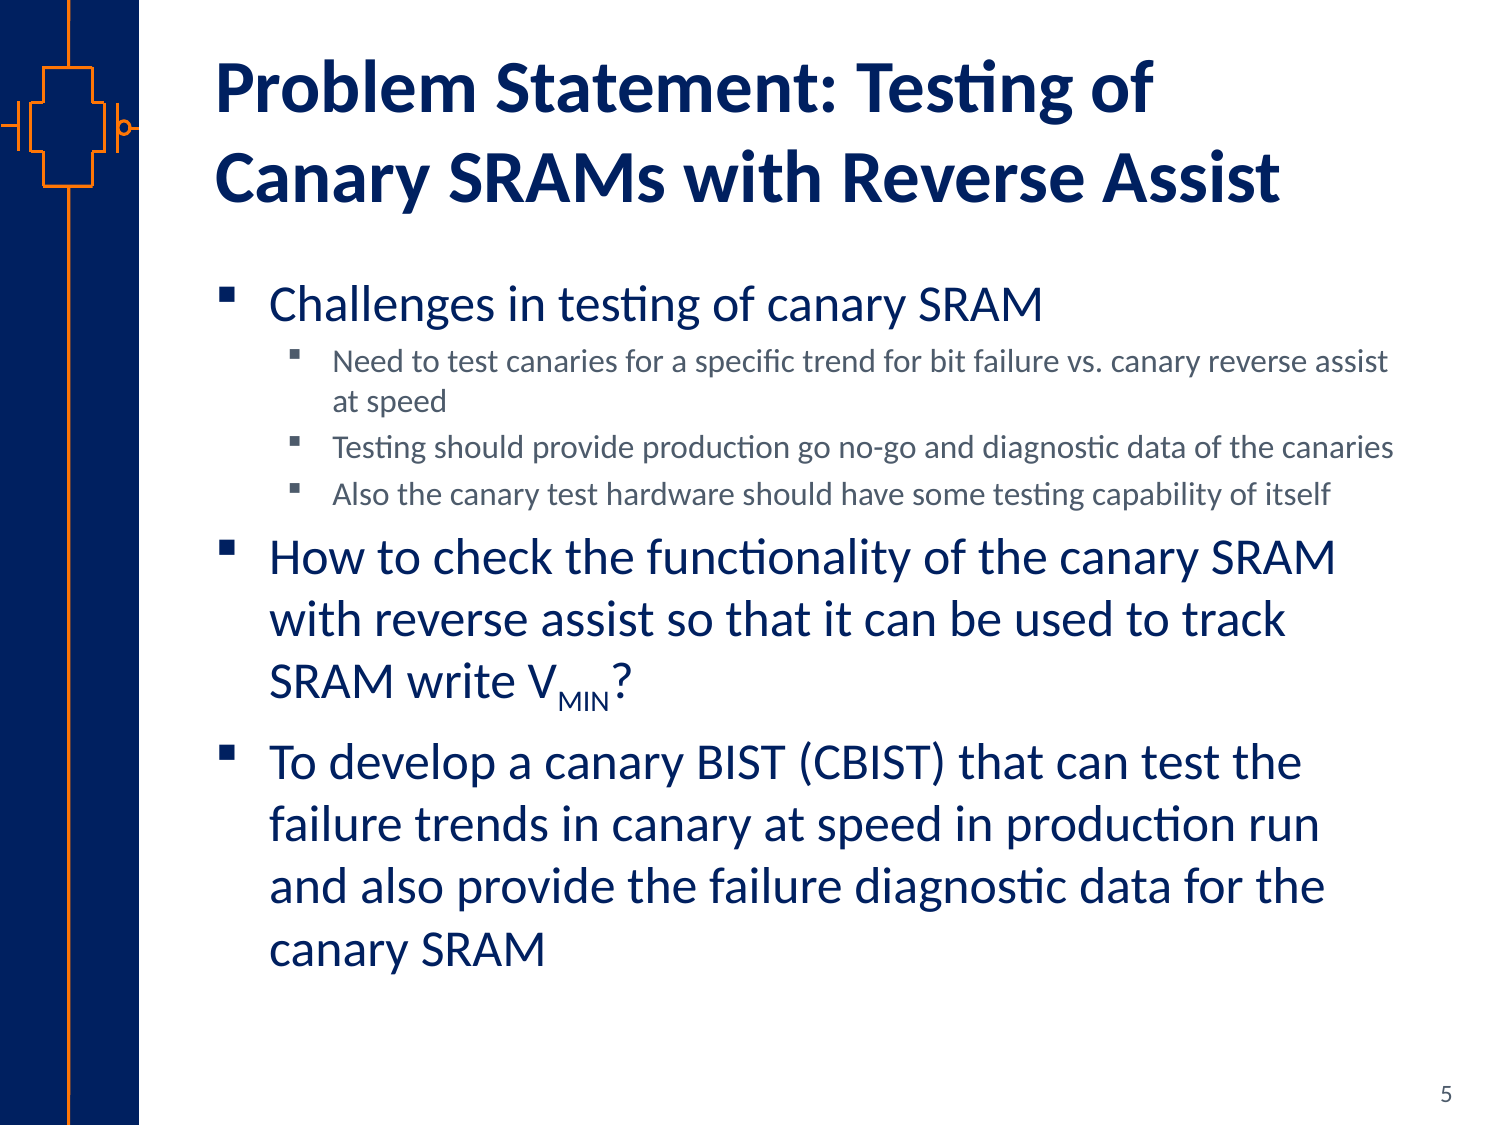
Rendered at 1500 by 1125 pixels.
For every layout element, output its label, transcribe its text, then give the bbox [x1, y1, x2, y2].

title Problem Statement: Testing of Canary SRAMs with Reverse Assist [200, 37, 1388, 225]
list Challenges in testing of canary SRAM Need to test canaries for a specific trend for bit failure vs. canary reverse assist at speed Testing should provide production go no-go and diagnostic data of the canaries Also the canary test hardware should have some testing capability of itself How to check the functionality of the canary SRAM with reverse assist so that it can be used to track SRAM write VMIN? To develop a canary BIST (CBIST) that can test the failure trends in canary at speed in production run and also provide the failure diagnostic data for the canary SRAM [200, 262, 1425, 988]
slide_number 5 [1425, 1062, 1488, 1123]
